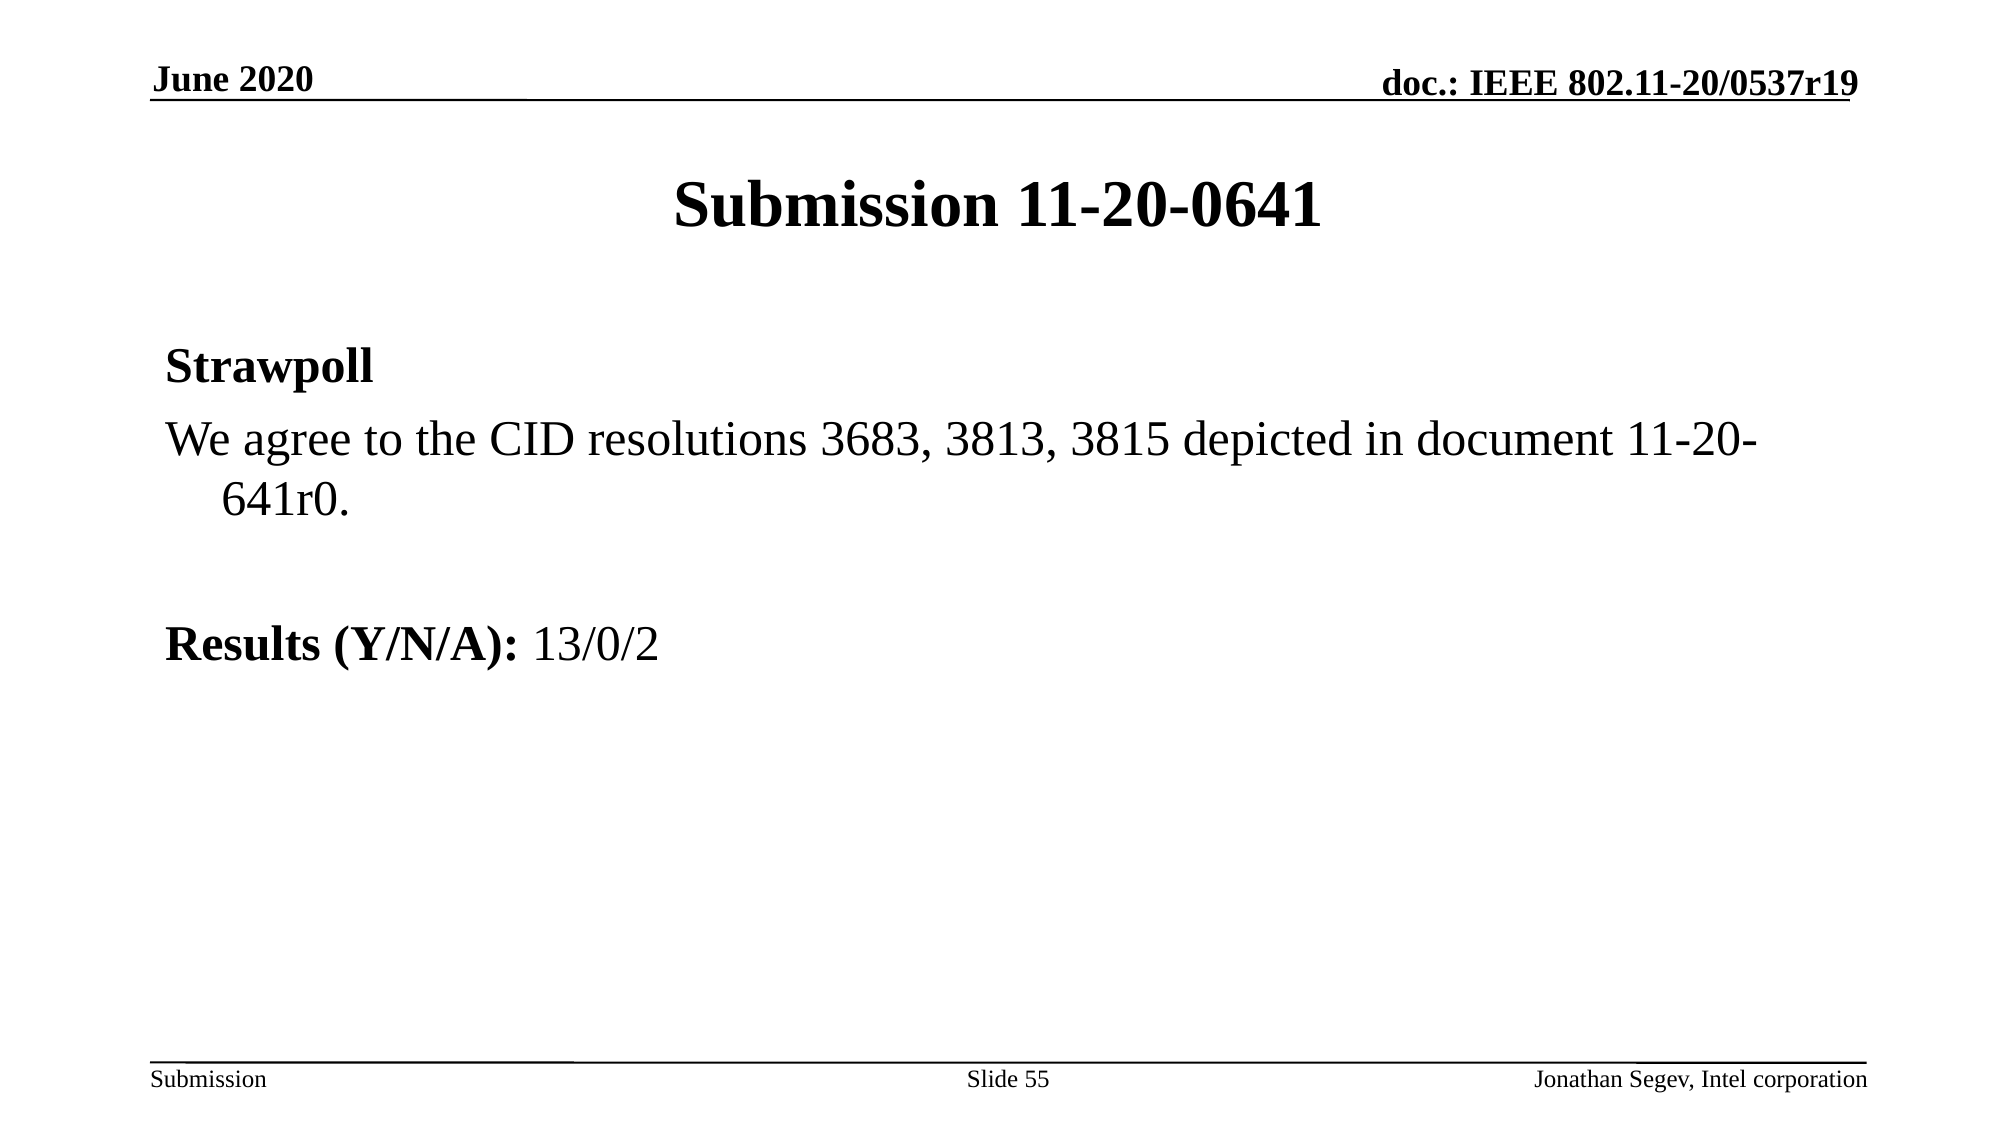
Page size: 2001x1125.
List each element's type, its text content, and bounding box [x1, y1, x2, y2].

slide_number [152, 54, 563, 100]
title Submission 11-20-0641 [149, 112, 1850, 288]
footer Jonathan Segev, Intel corporation [1171, 1061, 1869, 1093]
slide_number Slide 55 [950, 1061, 1067, 1123]
list Strawpoll We agree to the CID resolutions 3683, 3813, 3815 depicted in document 11-20-641r0. Results (Y/N/A): 13/0/2 [149, 324, 1850, 1000]
